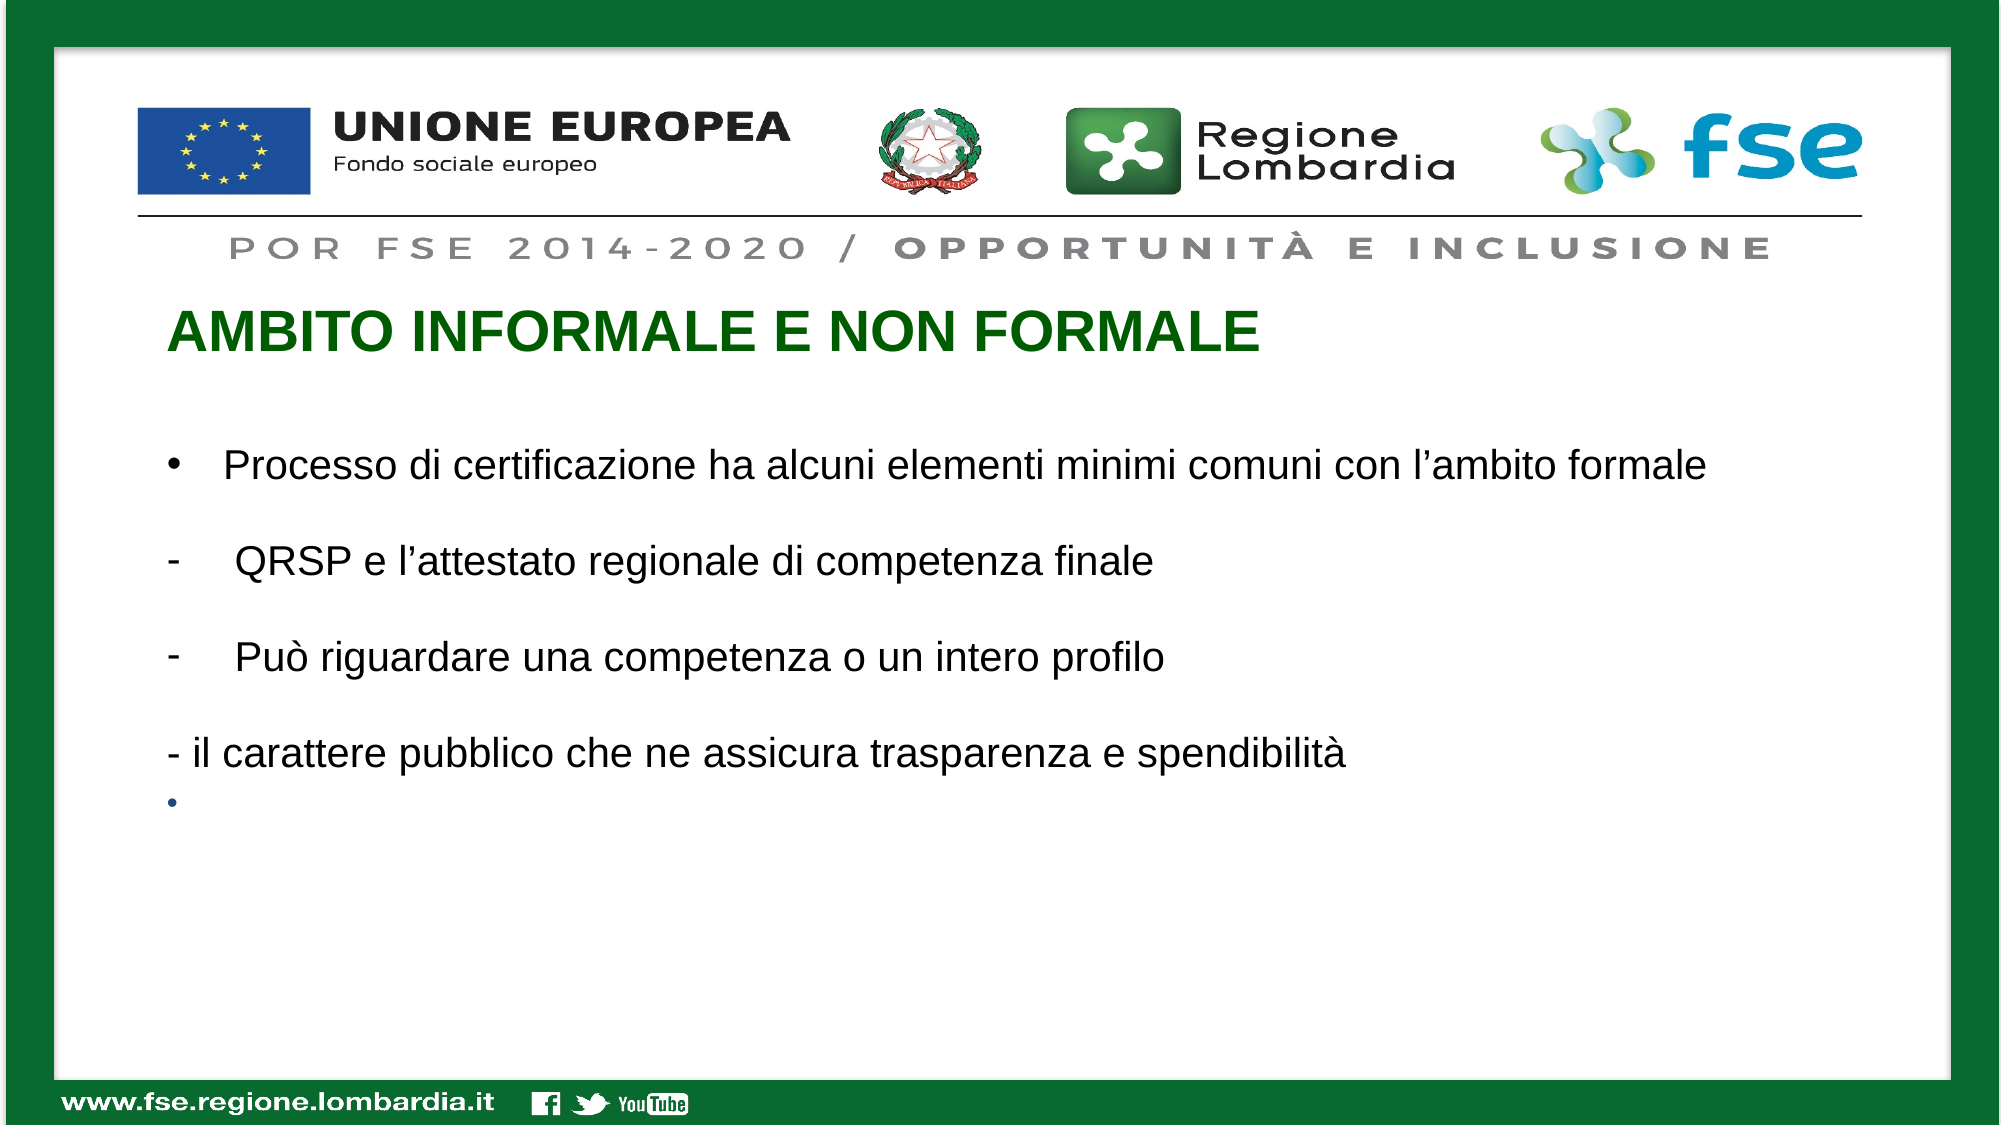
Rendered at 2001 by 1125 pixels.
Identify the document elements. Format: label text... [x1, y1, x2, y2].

subtitle Processo di certificazione ha alcuni elementi minimi comuni con l’ambito formale QRSP e l’attestato regionale di competenza finale Può riguardare una competenza o un intero profilo - il carattere pubblico che ne assicura trasparenza e spendibilità [151, 440, 1768, 886]
picture [132, 103, 1867, 267]
title AMBITO INFORMALE E NON FORMALE [151, 275, 1769, 381]
picture [60, 1091, 689, 1116]
